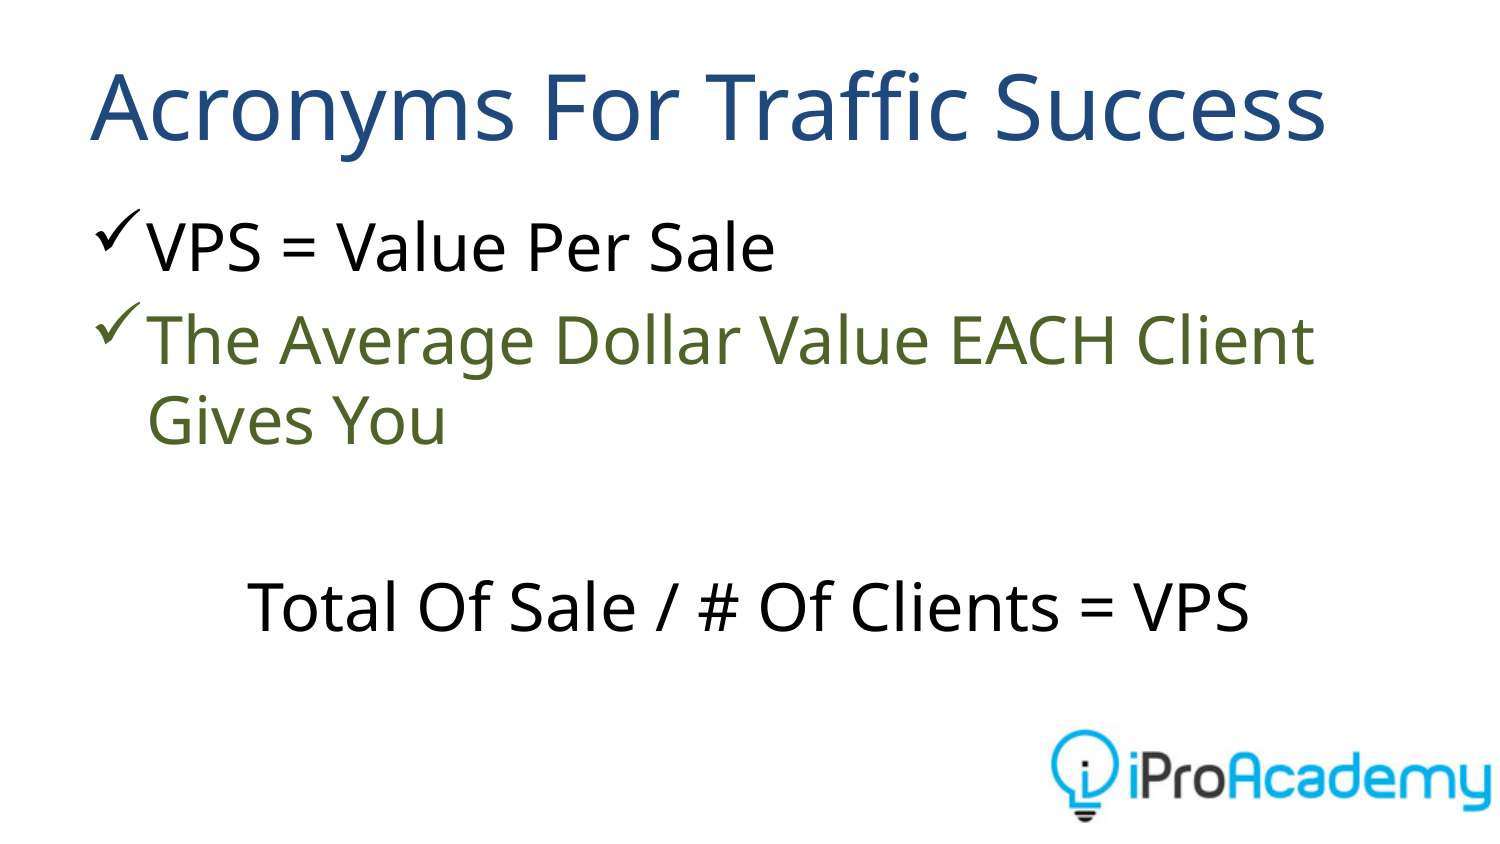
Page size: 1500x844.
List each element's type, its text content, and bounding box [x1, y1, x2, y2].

picture [1047, 715, 1499, 841]
title Acronyms For Traffic Success [75, 33, 1425, 175]
list VPS = Value Per Sale The Average Dollar Value EACH Client Gives You Total Of Sale / # Of Clients = VPS [75, 196, 1425, 754]
